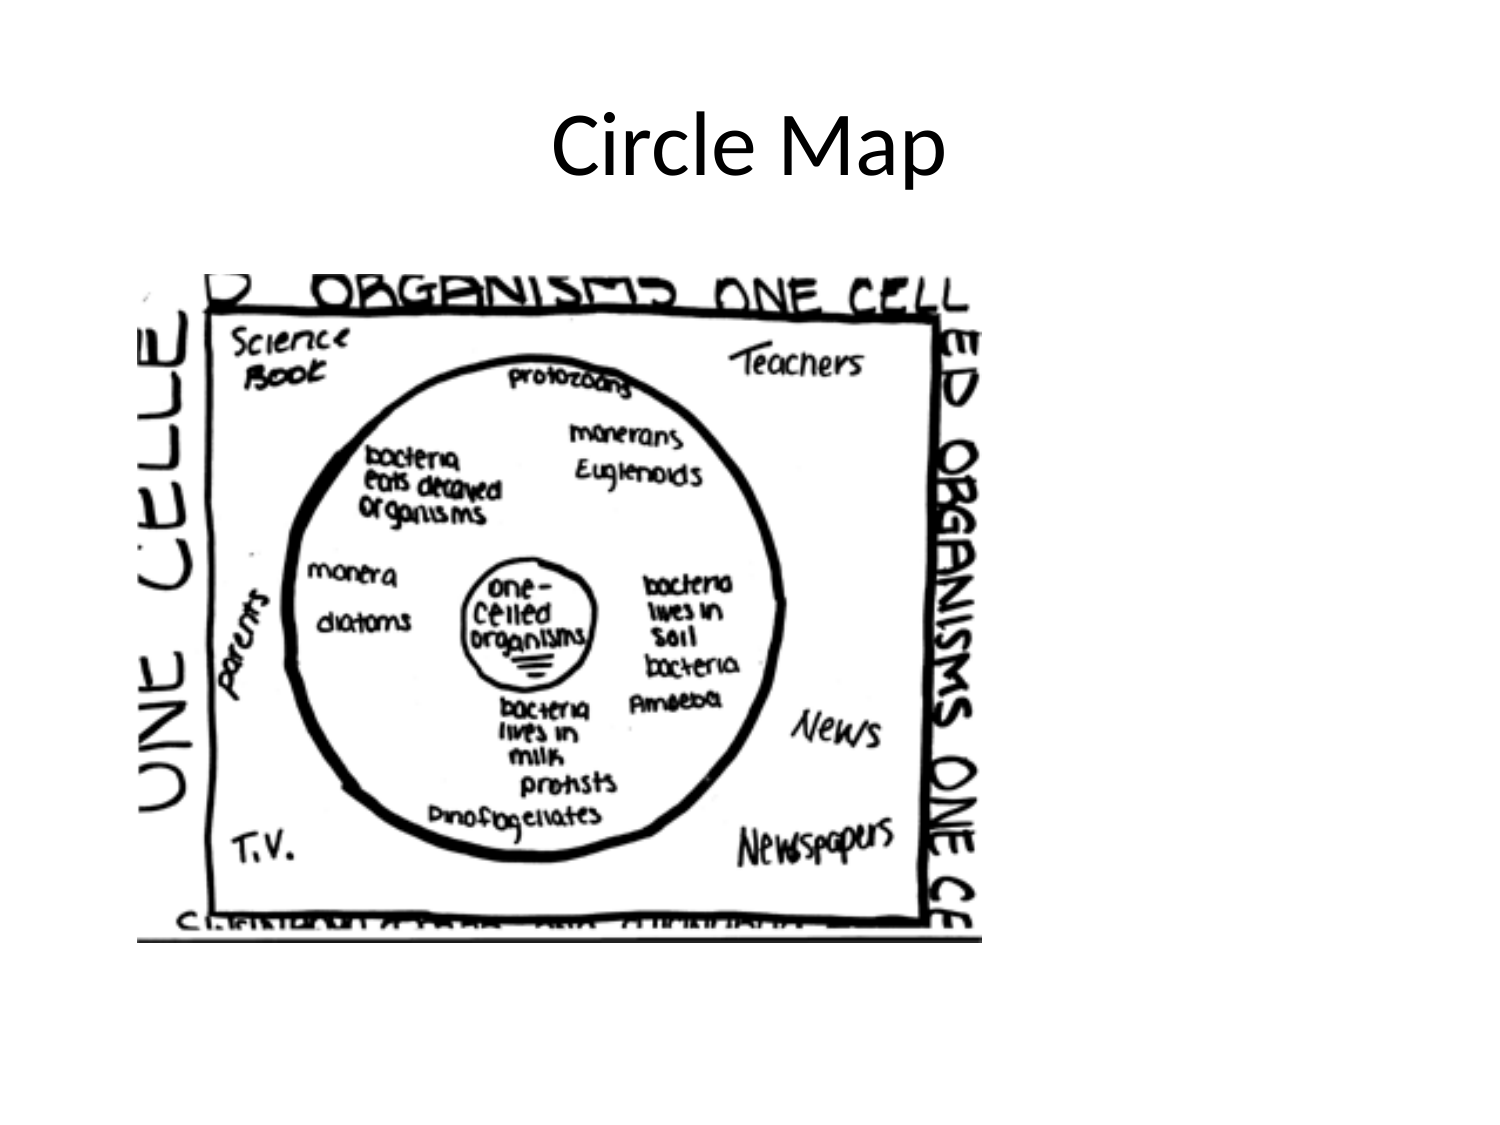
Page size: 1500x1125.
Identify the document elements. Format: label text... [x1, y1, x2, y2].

title Circle Map [75, 45, 1425, 233]
picture [137, 274, 982, 944]
